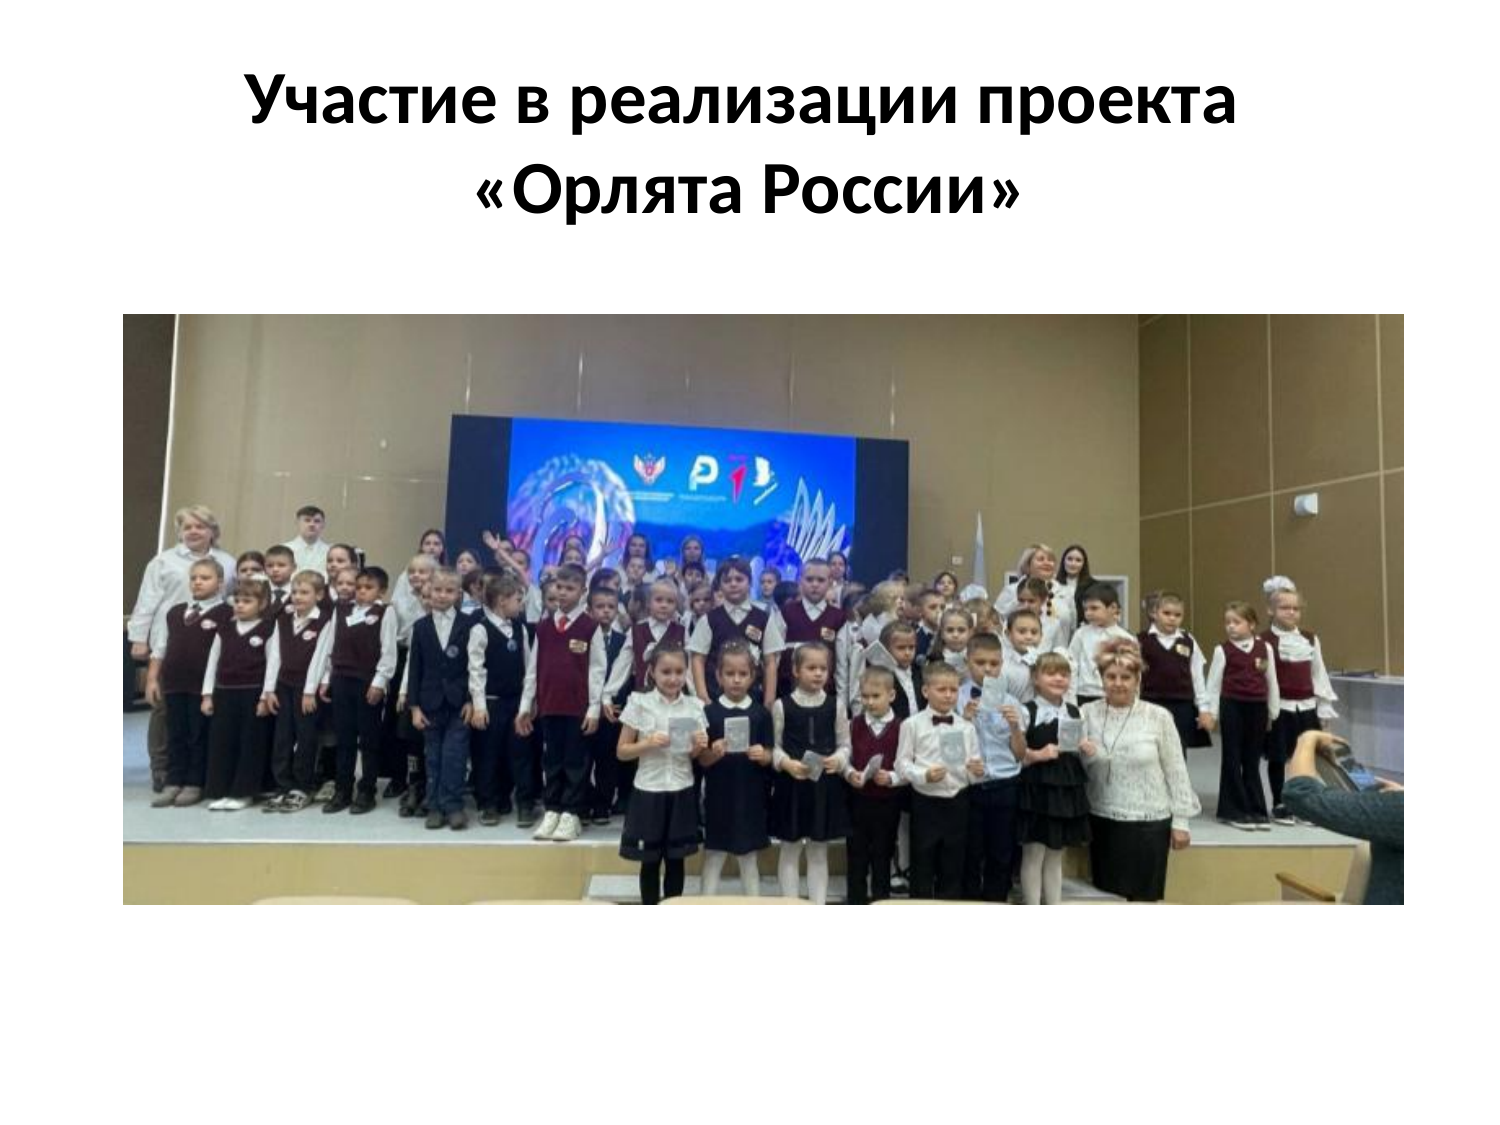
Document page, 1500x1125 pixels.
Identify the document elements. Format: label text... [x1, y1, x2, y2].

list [123, 314, 1405, 906]
title Участие в реализации проекта «Орлята России» [75, 45, 1425, 233]
